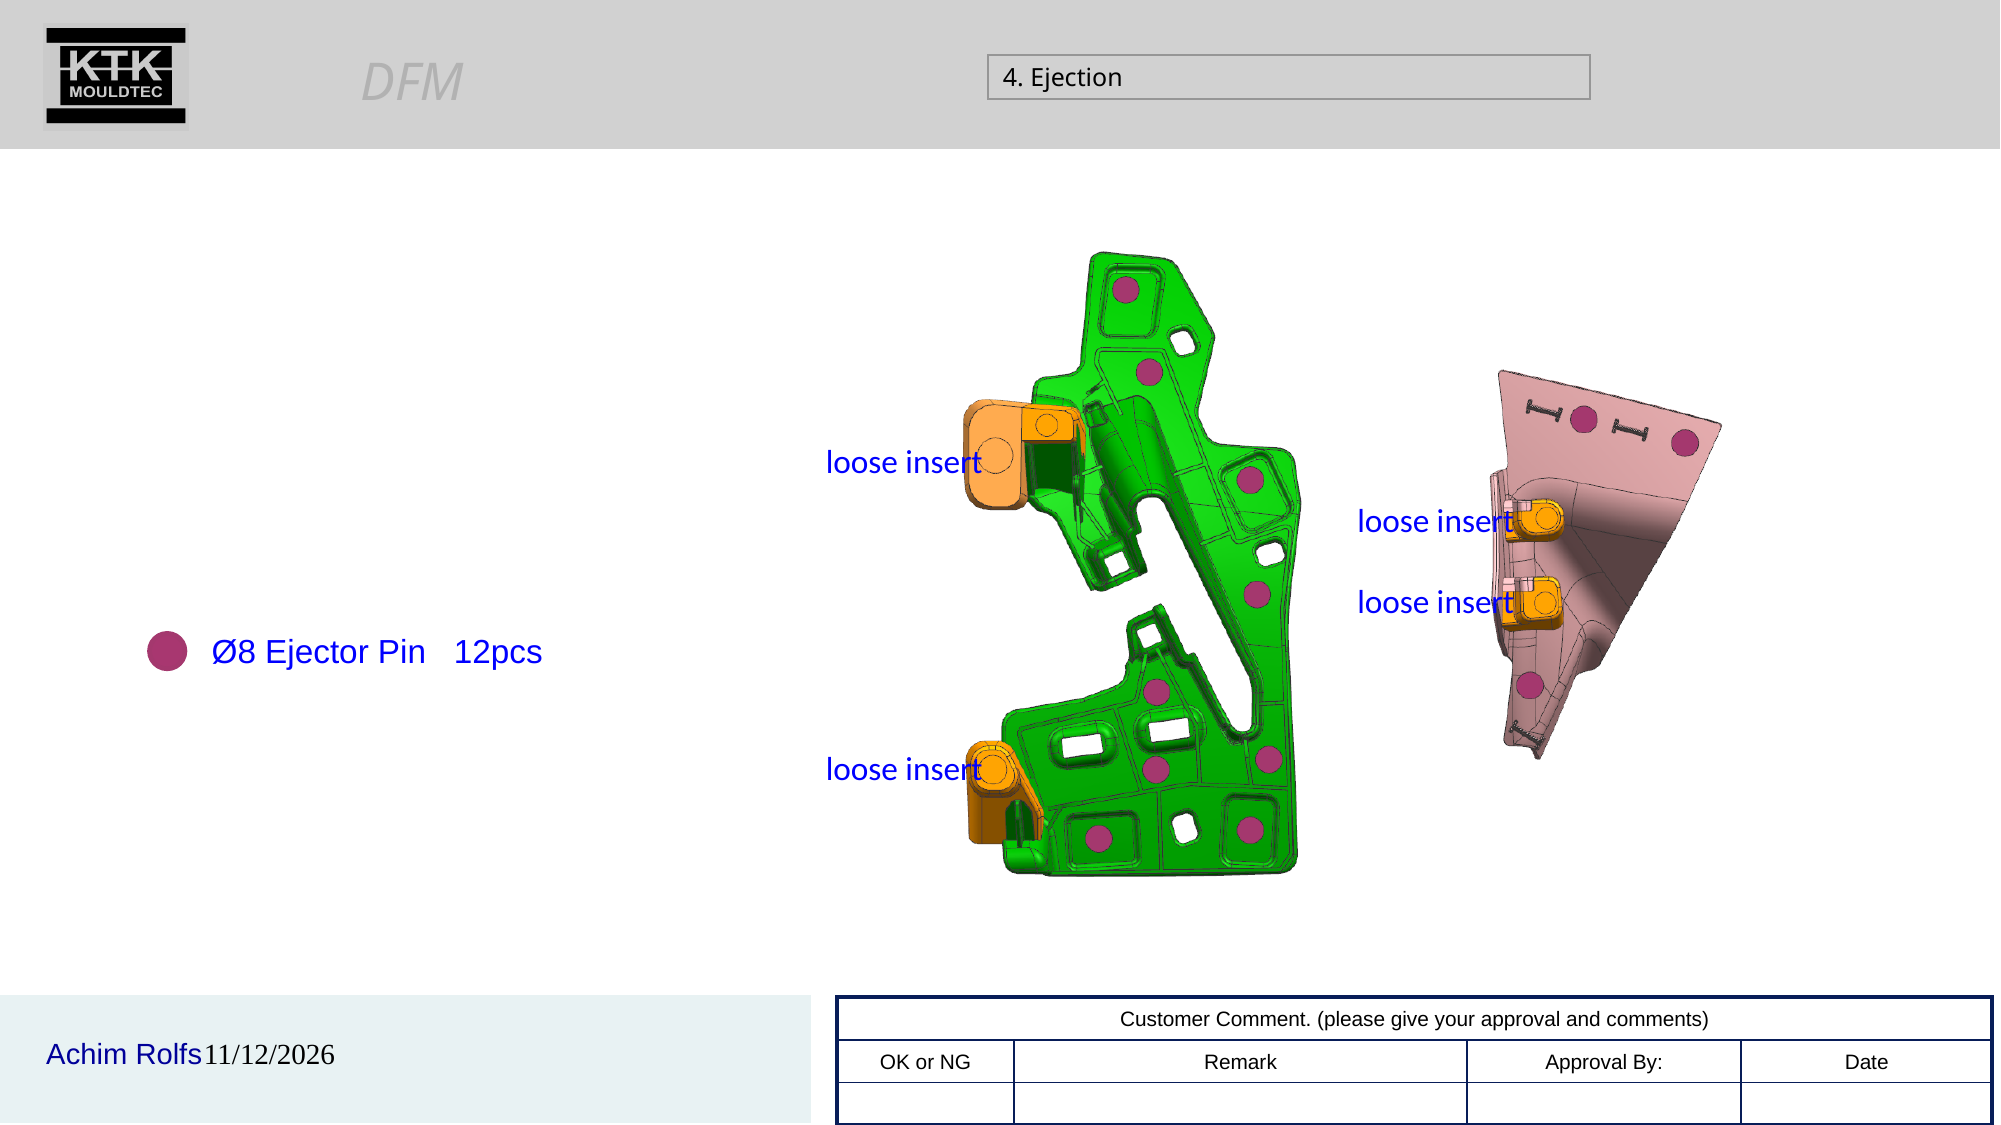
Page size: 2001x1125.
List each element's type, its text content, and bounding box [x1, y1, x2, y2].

text_box Ø8 Ejector Pin 12pcs [196, 623, 568, 678]
slide_number [188, 1027, 433, 1106]
text_box 4. Ejection [988, 54, 1591, 100]
text_box [149, 633, 185, 669]
text_box loose insert [811, 432, 864, 528]
text_box loose insert [811, 739, 864, 835]
picture [869, 207, 1751, 970]
